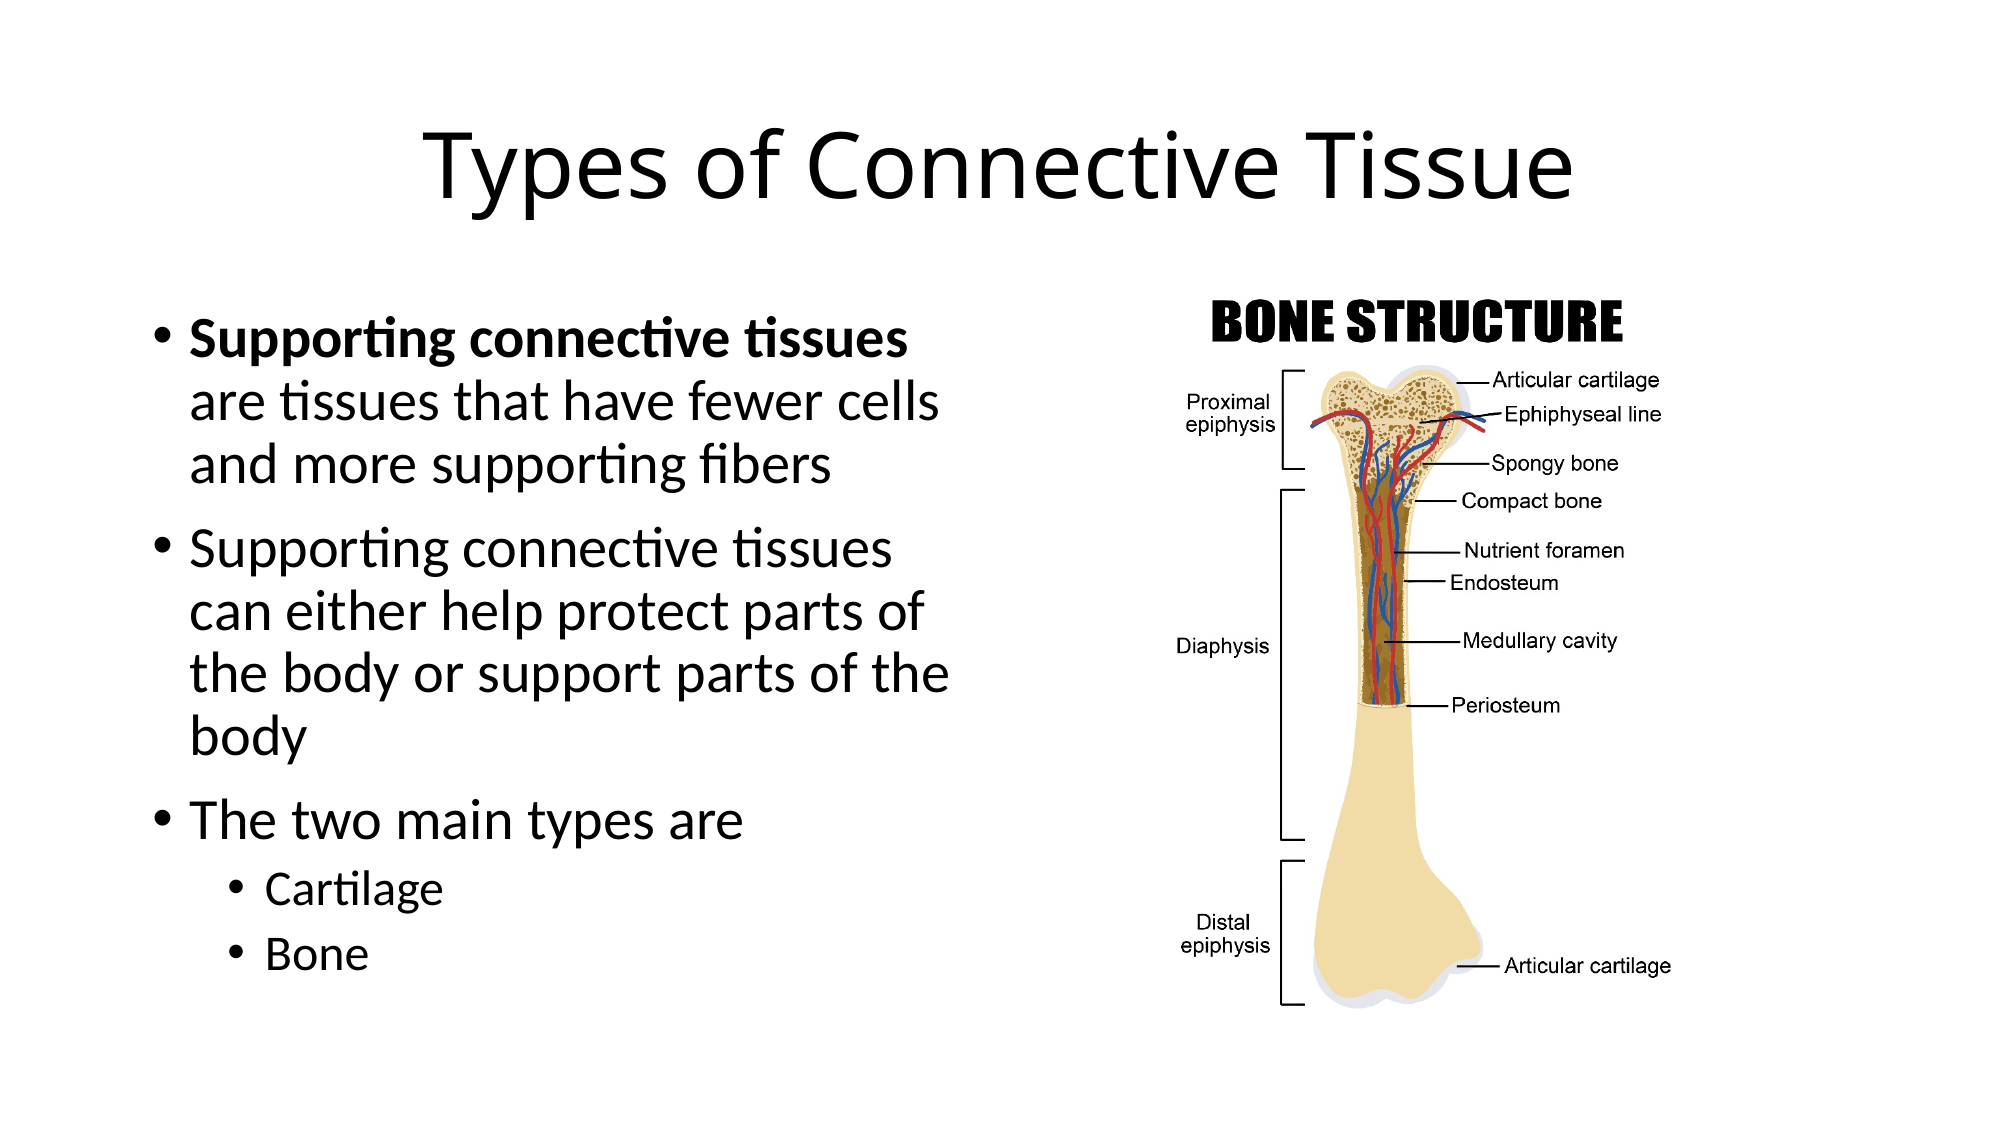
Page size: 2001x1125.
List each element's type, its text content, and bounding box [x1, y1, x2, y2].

picture [1152, 277, 1696, 1030]
list Supporting connective tissues are tissues that have fewer cells and more supporting fibers Supporting connective tissues can either help protect parts of the body or support parts of the body The two main types are Cartilage Bone [137, 299, 988, 1014]
title Types of Connective Tissue [137, 59, 1863, 278]
